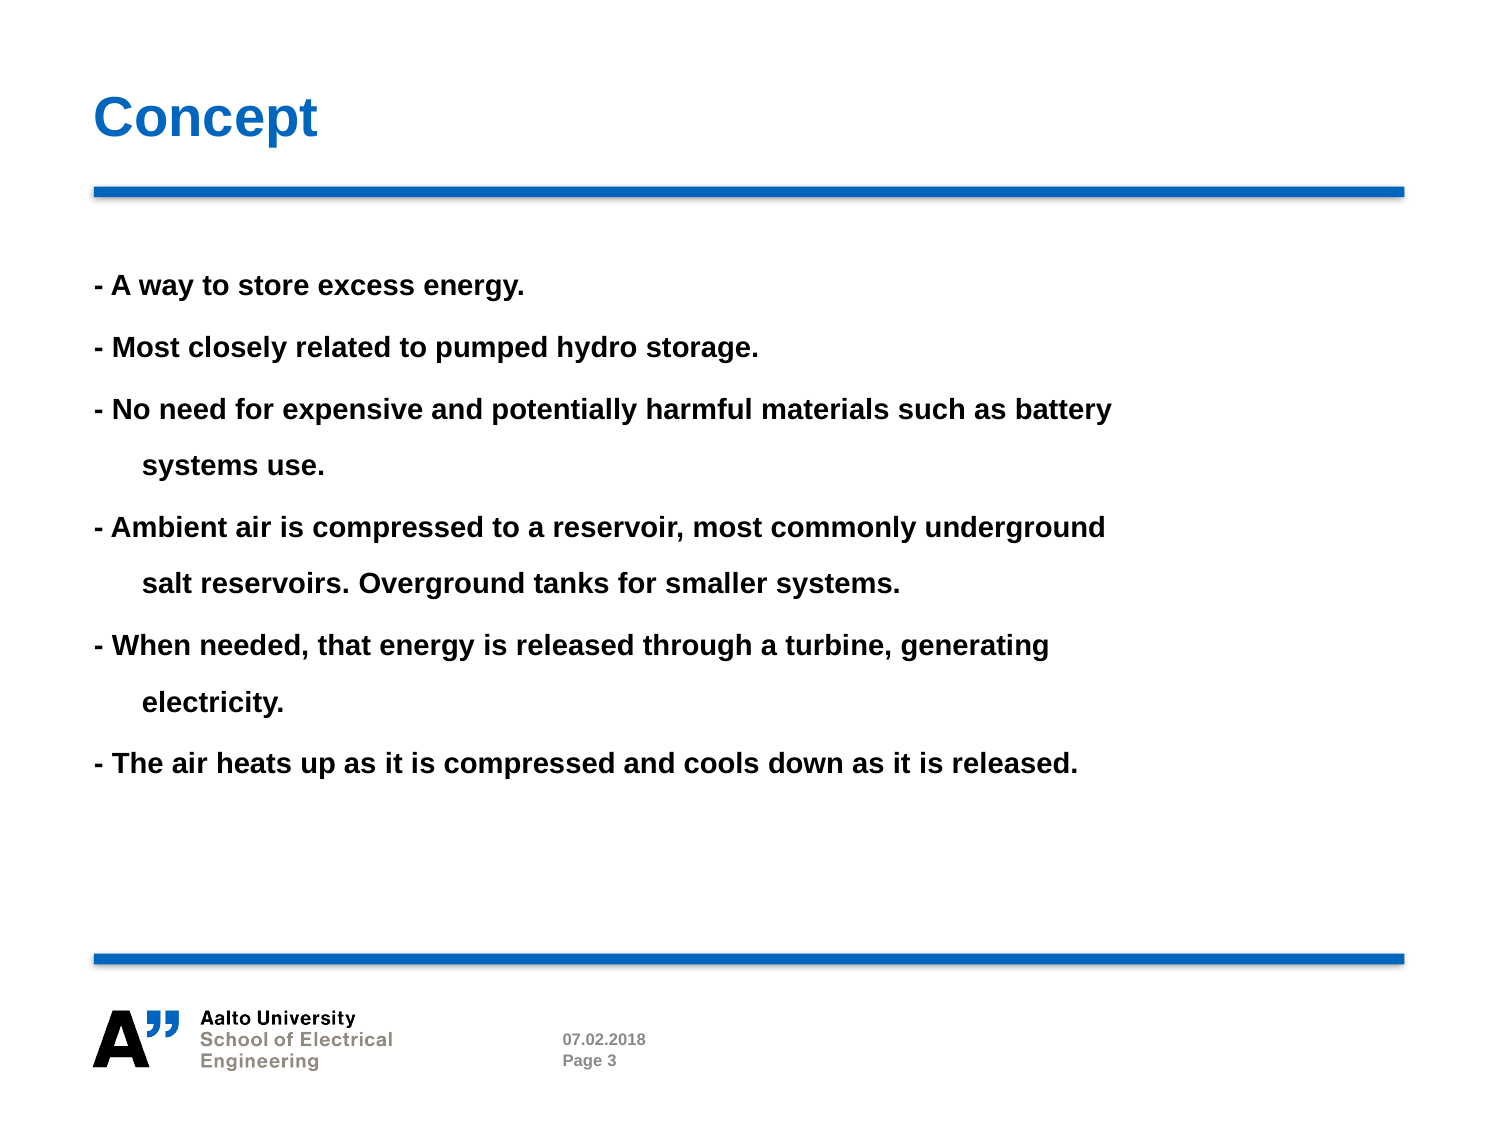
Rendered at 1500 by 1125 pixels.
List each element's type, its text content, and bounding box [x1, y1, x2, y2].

slide_number Page 3 [562, 1050, 816, 1071]
title Concept [93, 80, 1369, 228]
list - A way to store excess energy. - Most closely related to pumped hydro storage. - No need for expensive and potentially harmful materials such as battery systems use. - Ambient air is compressed to a reservoir, most commonly underground salt reservoirs. Overground tanks for smaller systems. - When needed, that energy is released through a turbine, generating electricity. - The air heats up as it is compressed and cools down as it is released. [93, 245, 1125, 925]
picture [35, 953, 449, 1125]
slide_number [562, 1029, 816, 1050]
